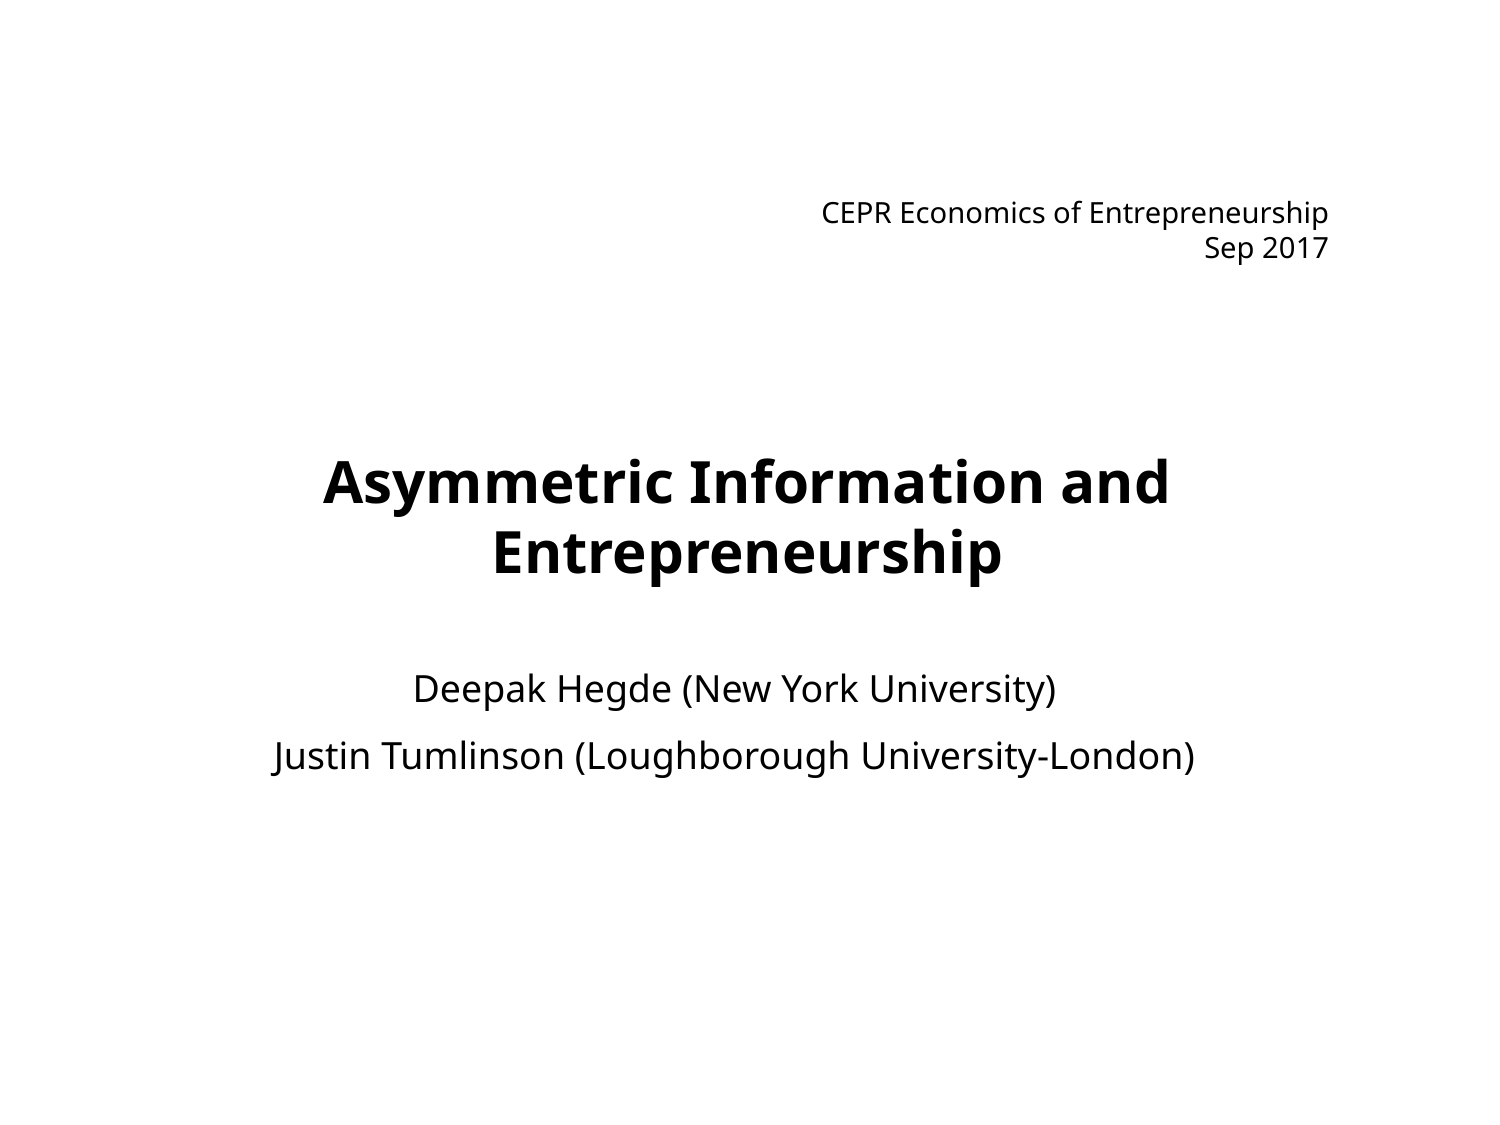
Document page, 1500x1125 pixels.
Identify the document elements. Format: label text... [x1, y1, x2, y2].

title Asymmetric Information and Entrepreneurship [147, 474, 1348, 625]
text_box CEPR Economics of Entrepreneurship Sep 2017 [587, 187, 1345, 312]
text_box Deepak Hegde (New York University) Justin Tumlinson (Loughborough University-London) [147, 634, 1323, 785]
